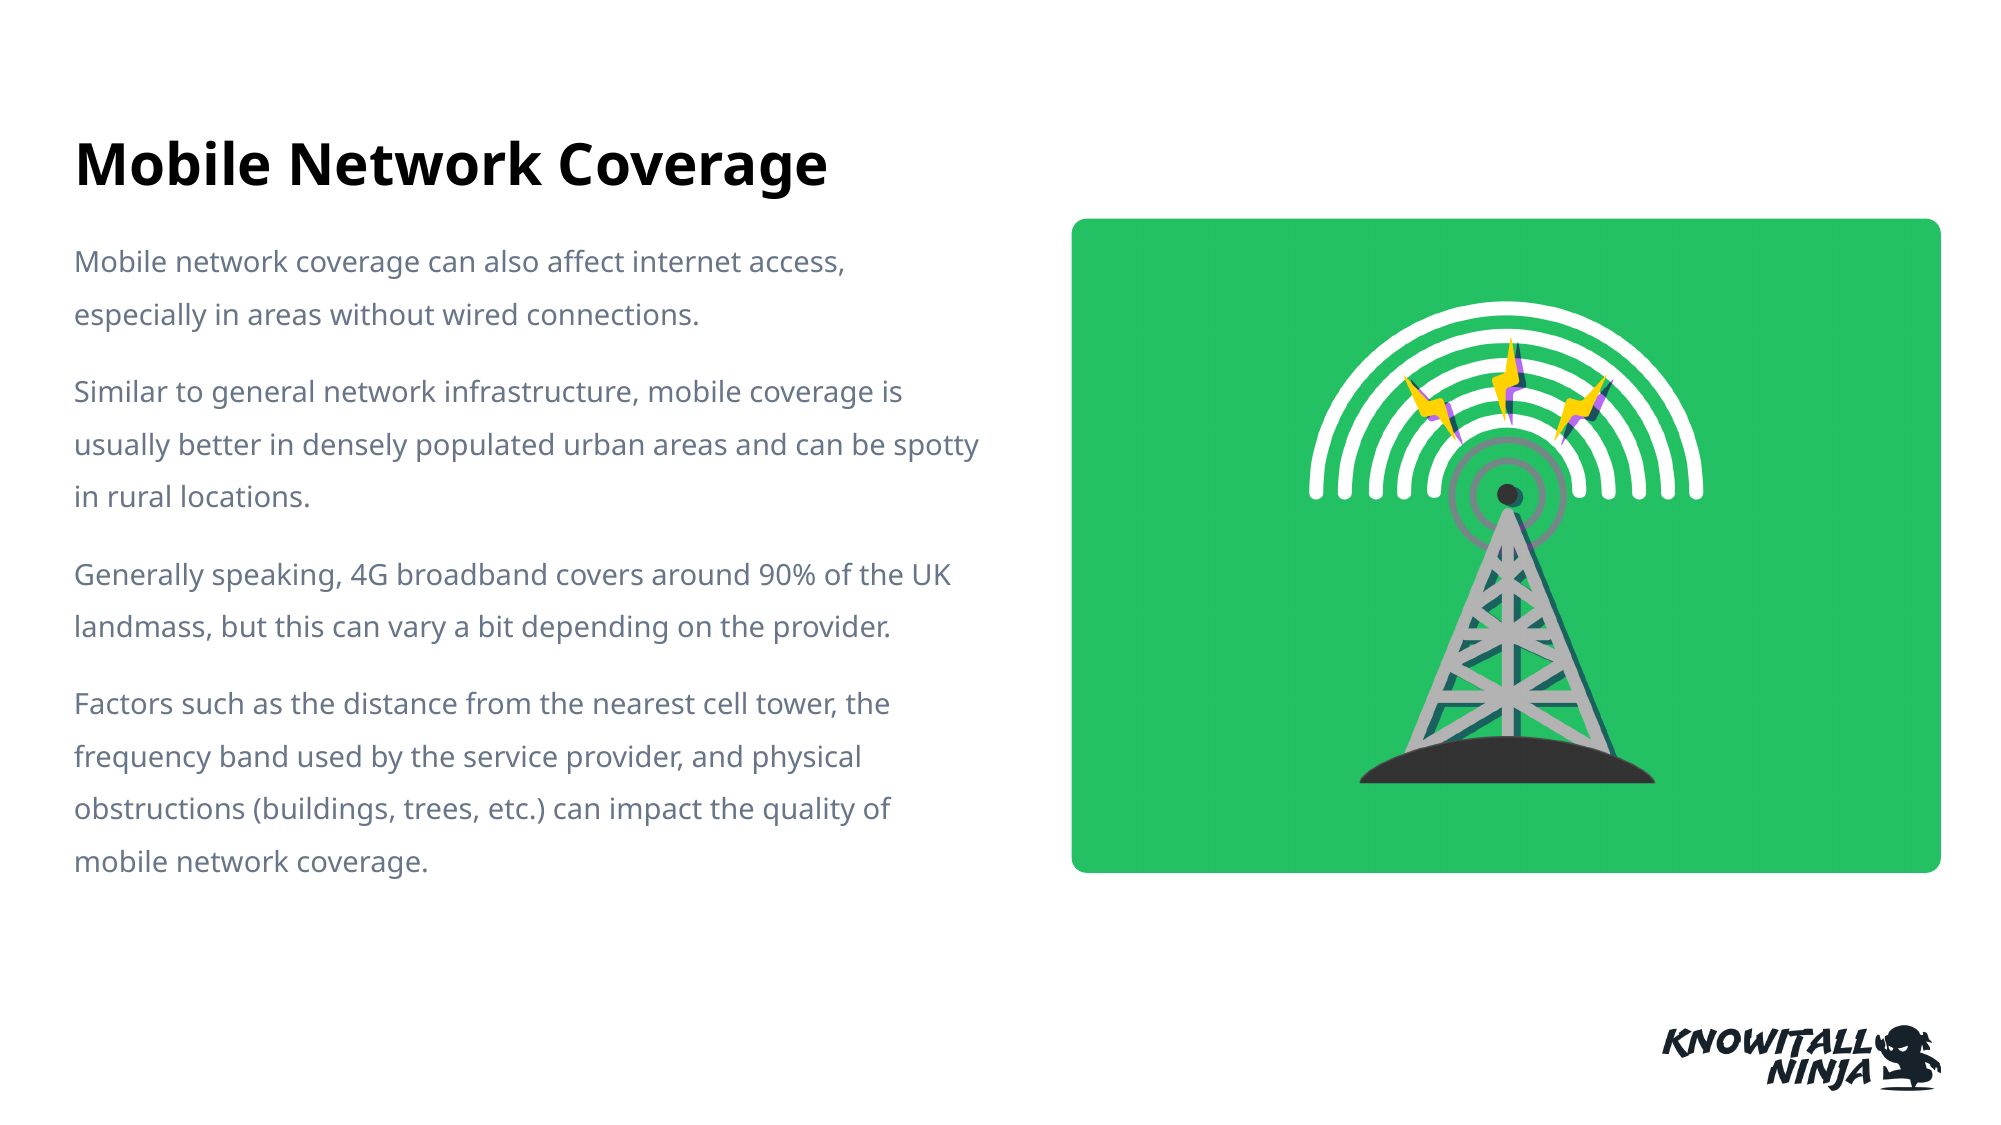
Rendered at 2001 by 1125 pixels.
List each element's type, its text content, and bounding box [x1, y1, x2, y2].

picture [1662, 1025, 1941, 1091]
picture [1071, 218, 1942, 874]
list Mobile network coverage can also affect internet access, especially in areas without wired connections. Similar to general network infrastructure, mobile coverage is usually better in densely populated urban areas and can be spotty in rural locations. Generally speaking, 4G broadband covers around 90% of the UK landmass, but this can vary a bit depending on the provider. Factors such as the distance from the nearest cell tower, the frequency band used by the service provider, and physical obstructions (buildings, trees, etc.) can impact the quality of mobile network coverage. [59, 218, 1000, 940]
title Mobile Network Coverage [59, 117, 1000, 206]
